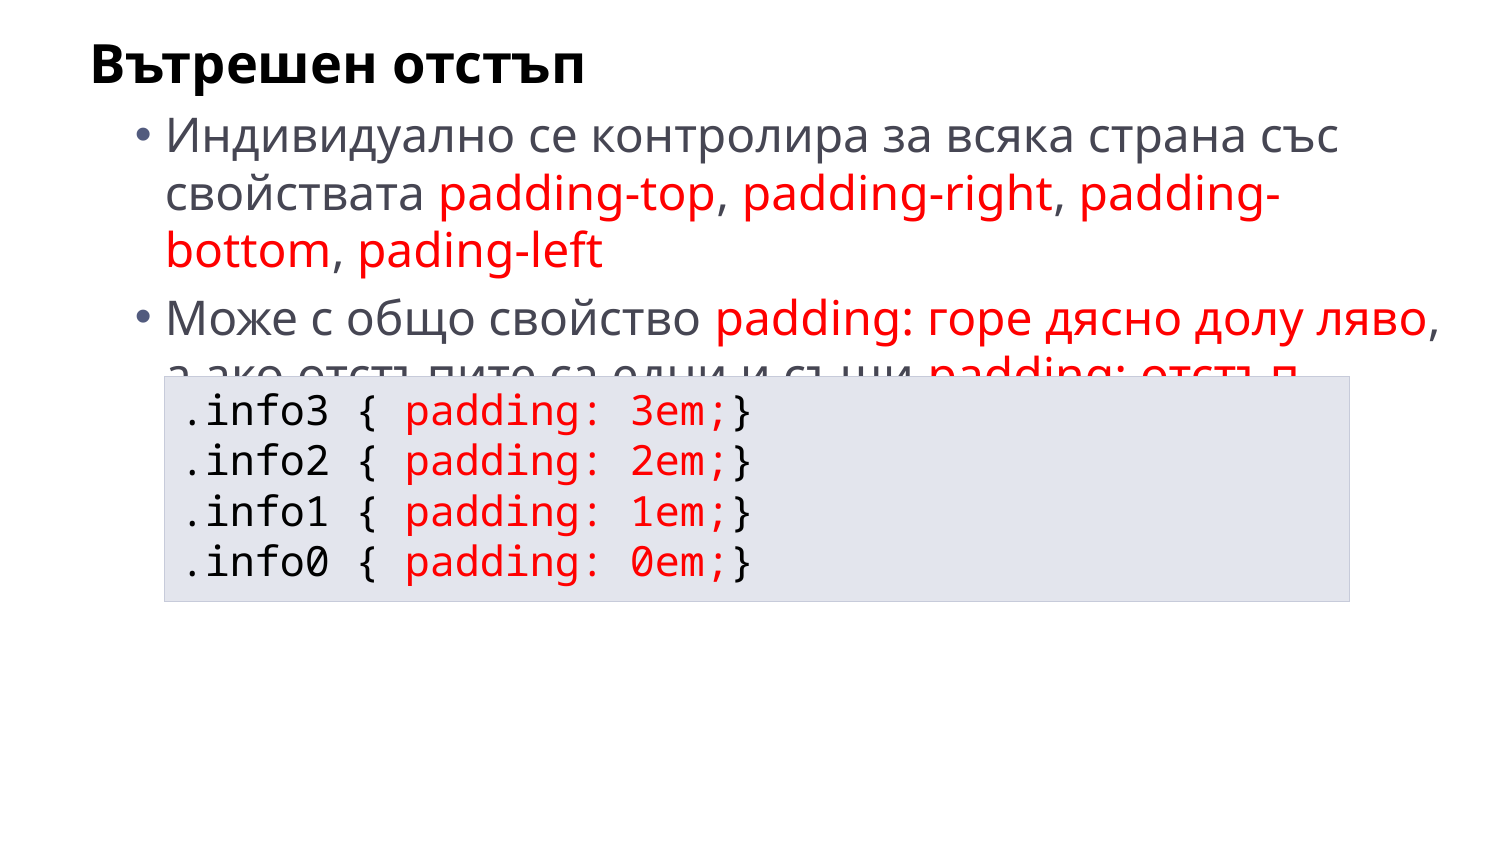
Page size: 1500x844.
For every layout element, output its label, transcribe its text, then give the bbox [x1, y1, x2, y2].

text_box .info3 { padding: 3em;} .info2 { padding: 2em;} .info1 { padding: 1em;} .info0 { padding: 0em;} [164, 376, 1350, 602]
list Вътрешен отстъп Индивидуално се контролира за всяка страна със свойствата padding-top, padding-right, padding-bottom, pading-left Може с общо свойство padding: горе дясно долу ляво, а ако отстъпите са едни и същи padding: отстъп [75, 21, 1475, 835]
